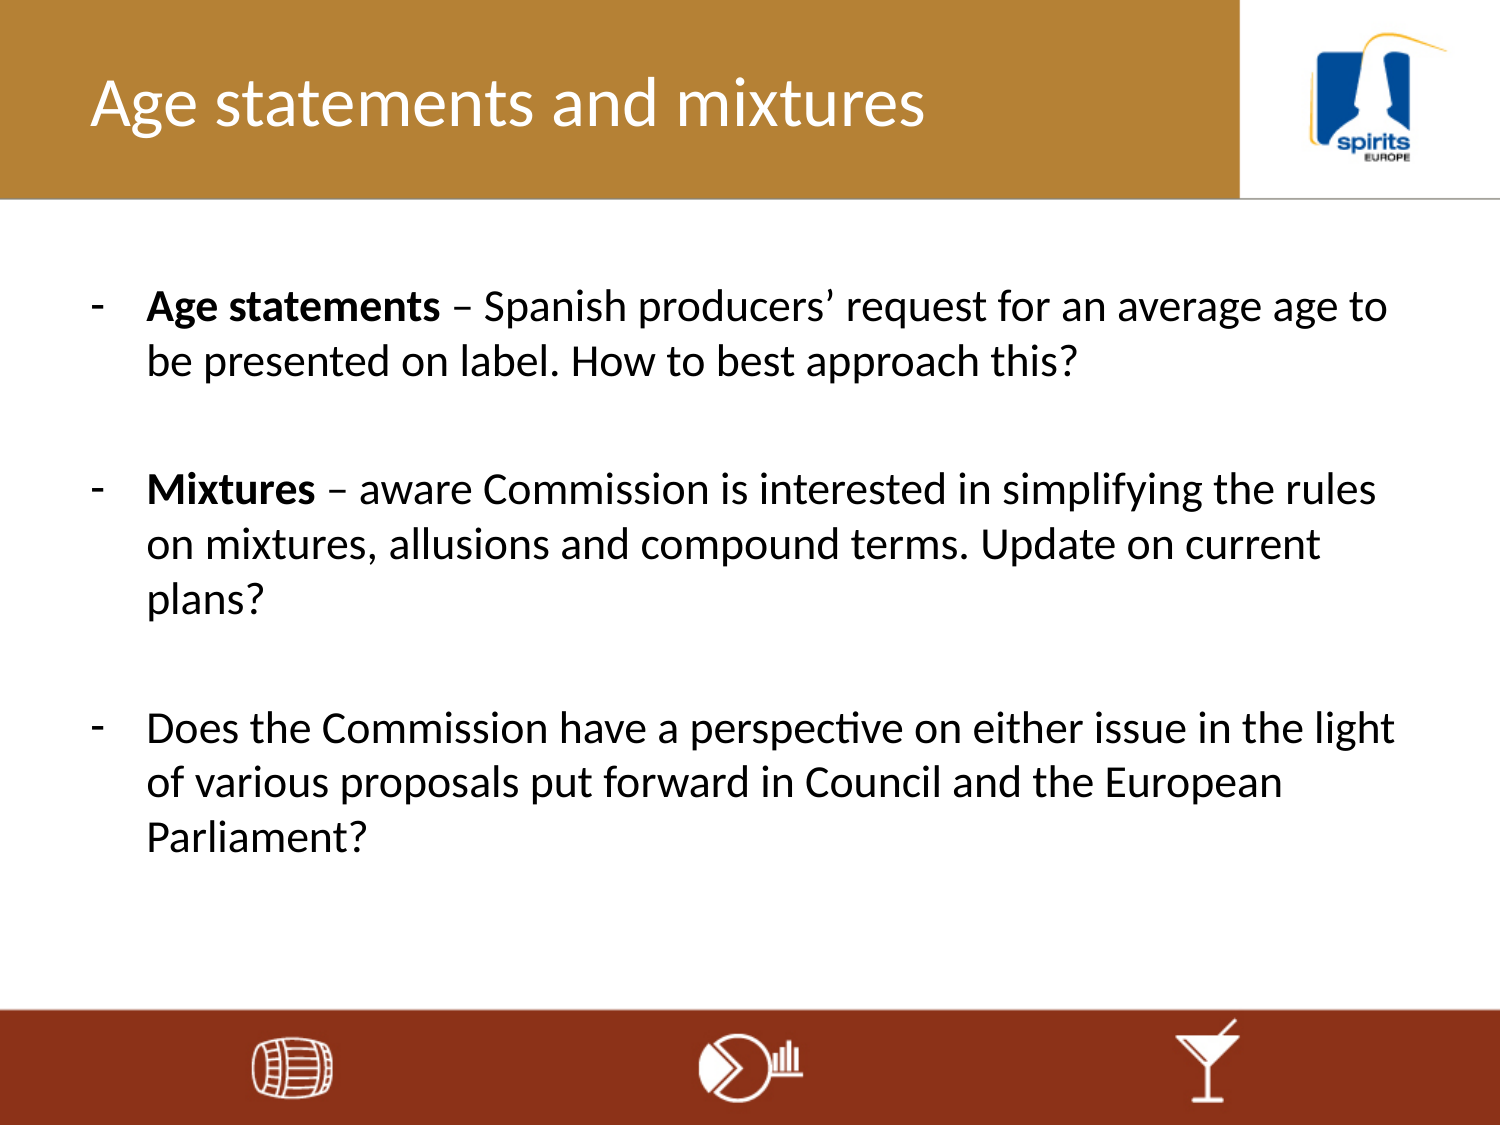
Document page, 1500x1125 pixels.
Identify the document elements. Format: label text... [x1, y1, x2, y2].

picture [0, 0, 1500, 1125]
list Age statements – Spanish producers’ request for an average age to be presented on label. How to best approach this? Mixtures – aware Commission is interested in simplifying the rules on mixtures, allusions and compound terms. Update on current plans? Does the Commission have a perspective on either issue in the light of various proposals put forward in Council and the European Parliament? [75, 204, 1415, 932]
title Age statements and mixtures [75, 26, 1202, 170]
